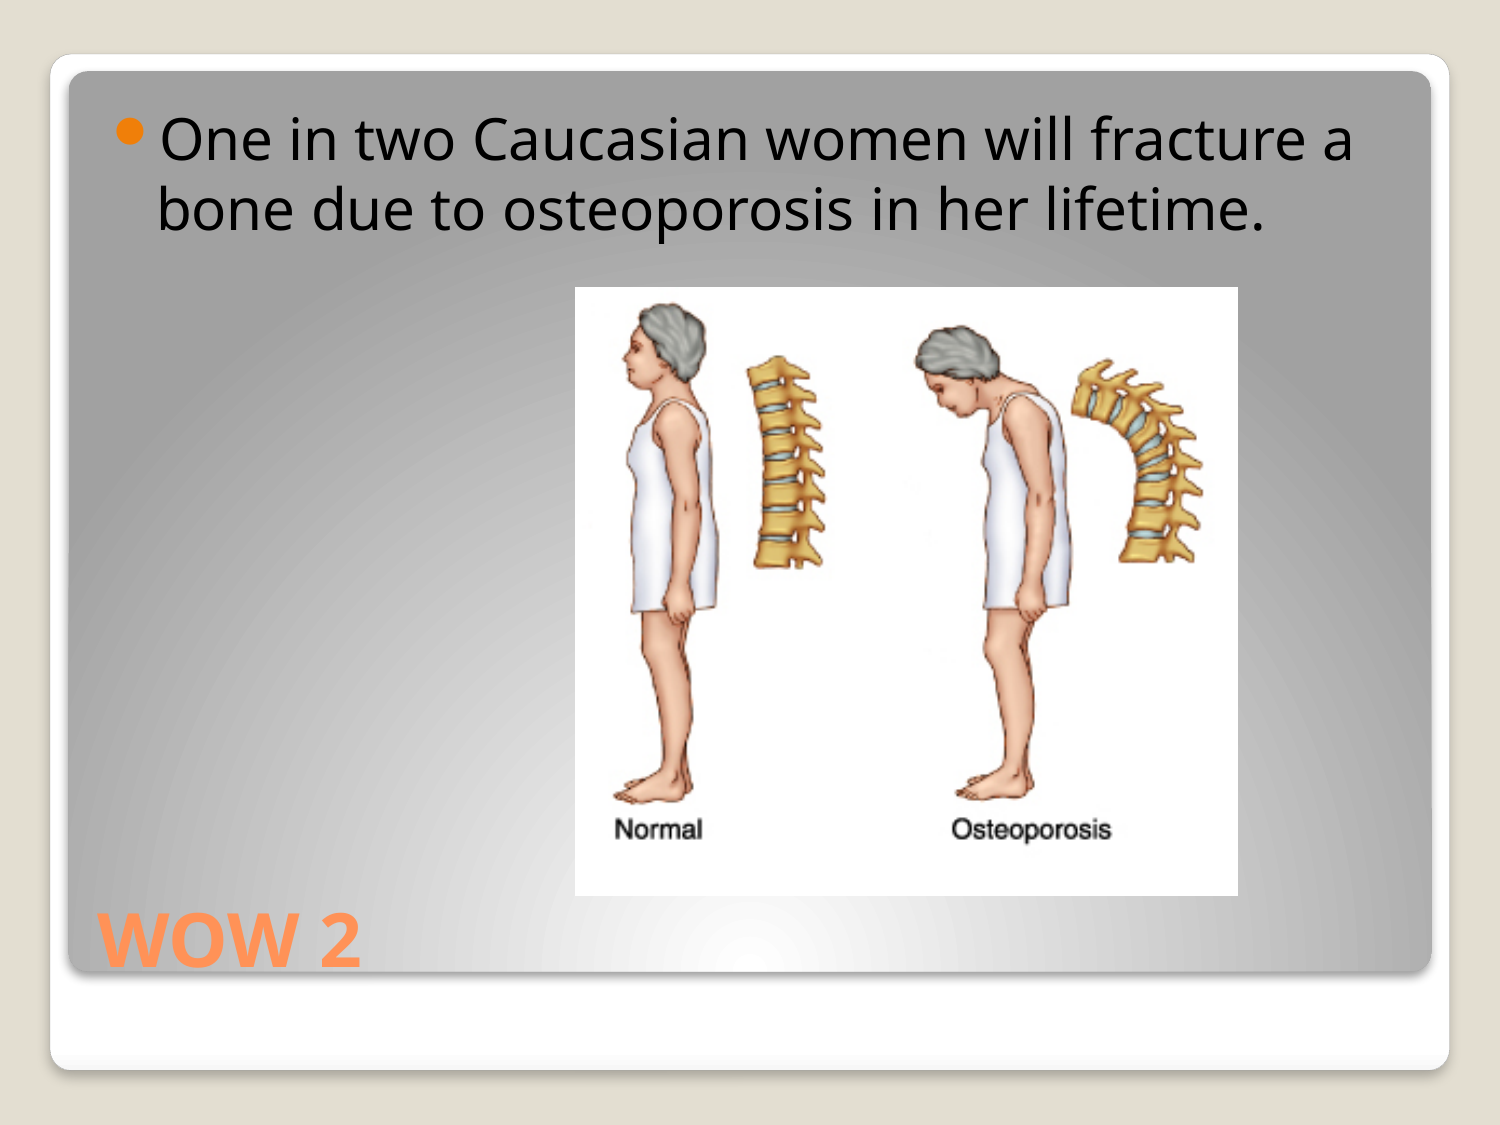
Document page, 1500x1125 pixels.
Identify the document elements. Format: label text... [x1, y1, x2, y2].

title WOW 2 [82, 817, 1425, 990]
picture [574, 287, 1238, 897]
list One in two Caucasian women will fracture a bone due to osteoporosis in her lifetime. [82, 86, 1425, 774]
